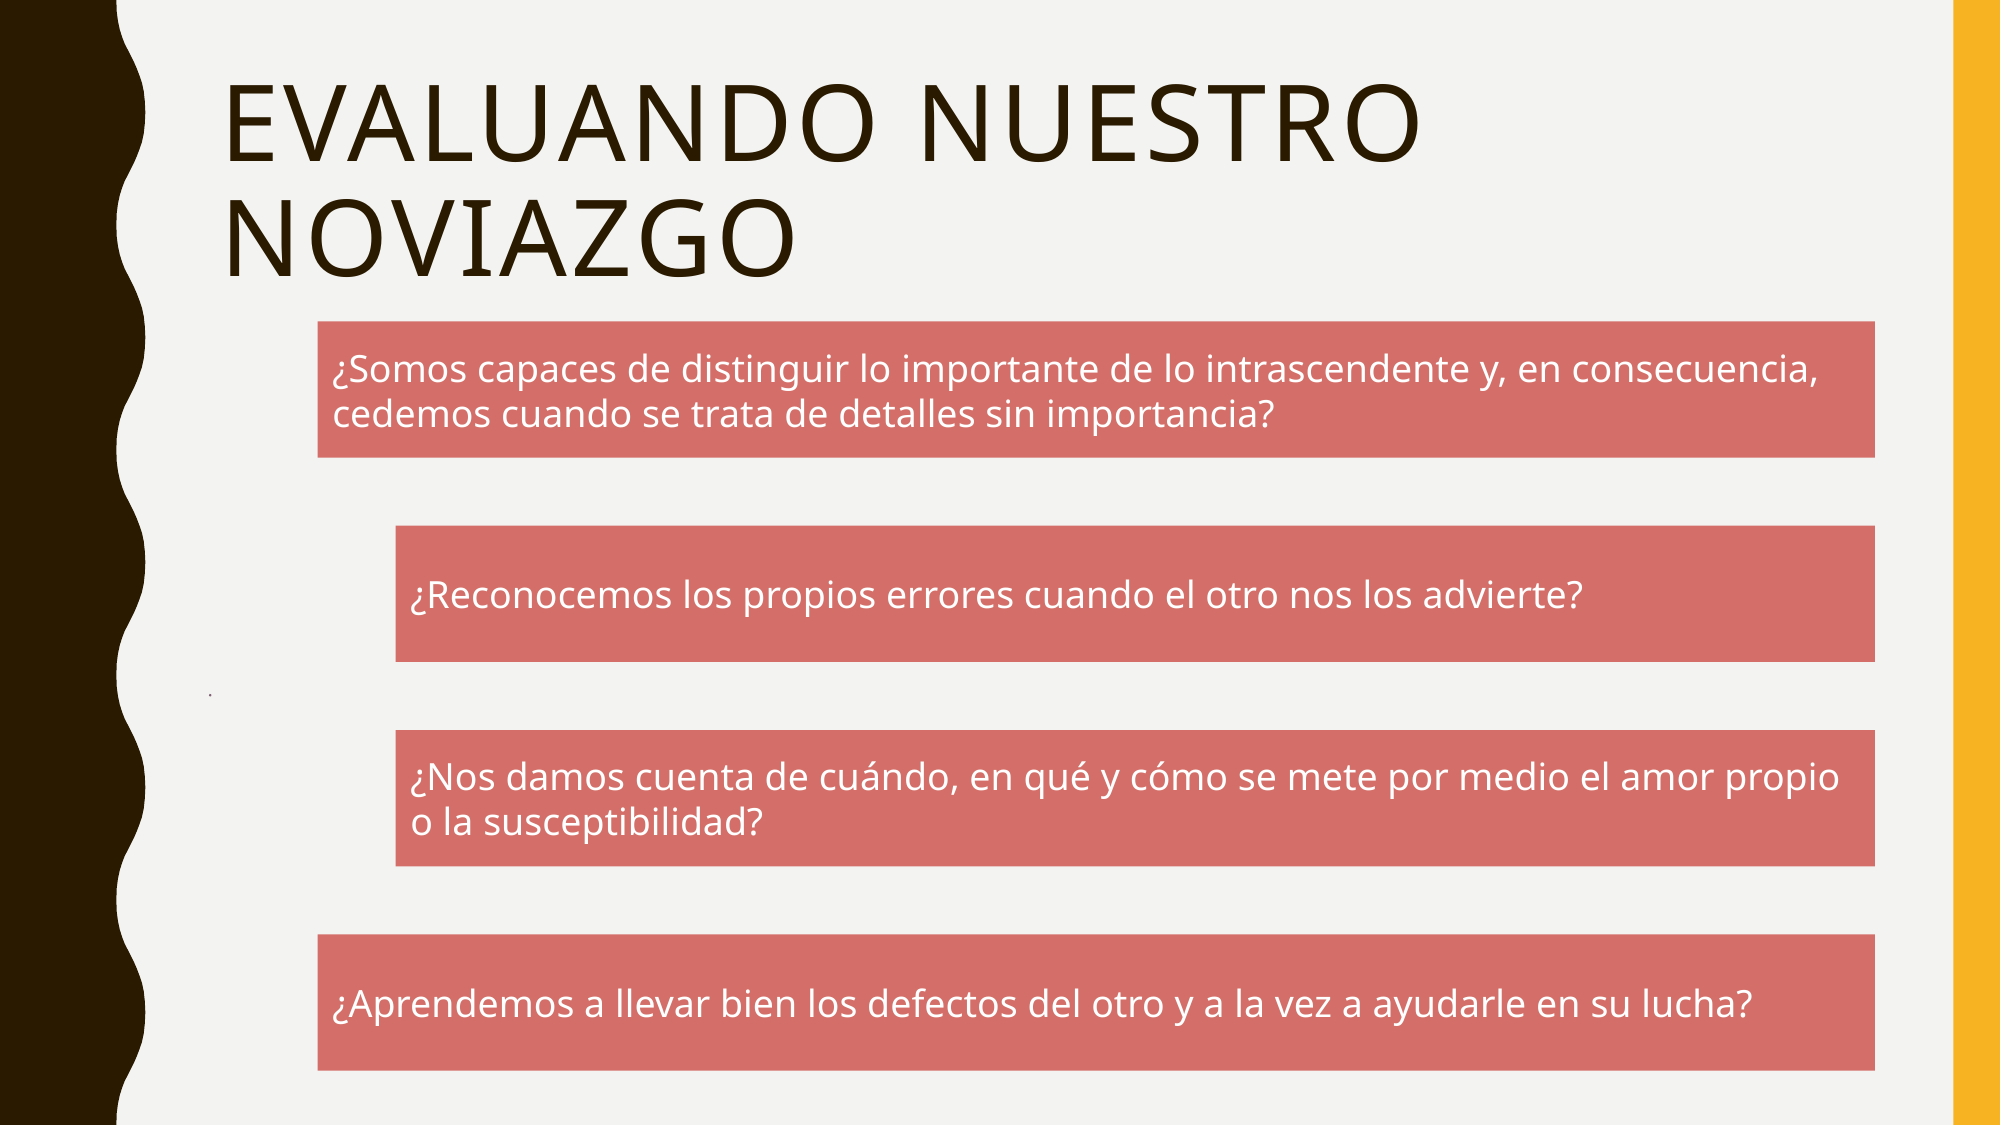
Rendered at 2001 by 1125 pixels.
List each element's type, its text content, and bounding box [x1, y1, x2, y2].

title Evaluando nuestro noviazgo [205, 62, 1875, 193]
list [205, 193, 1875, 1080]
